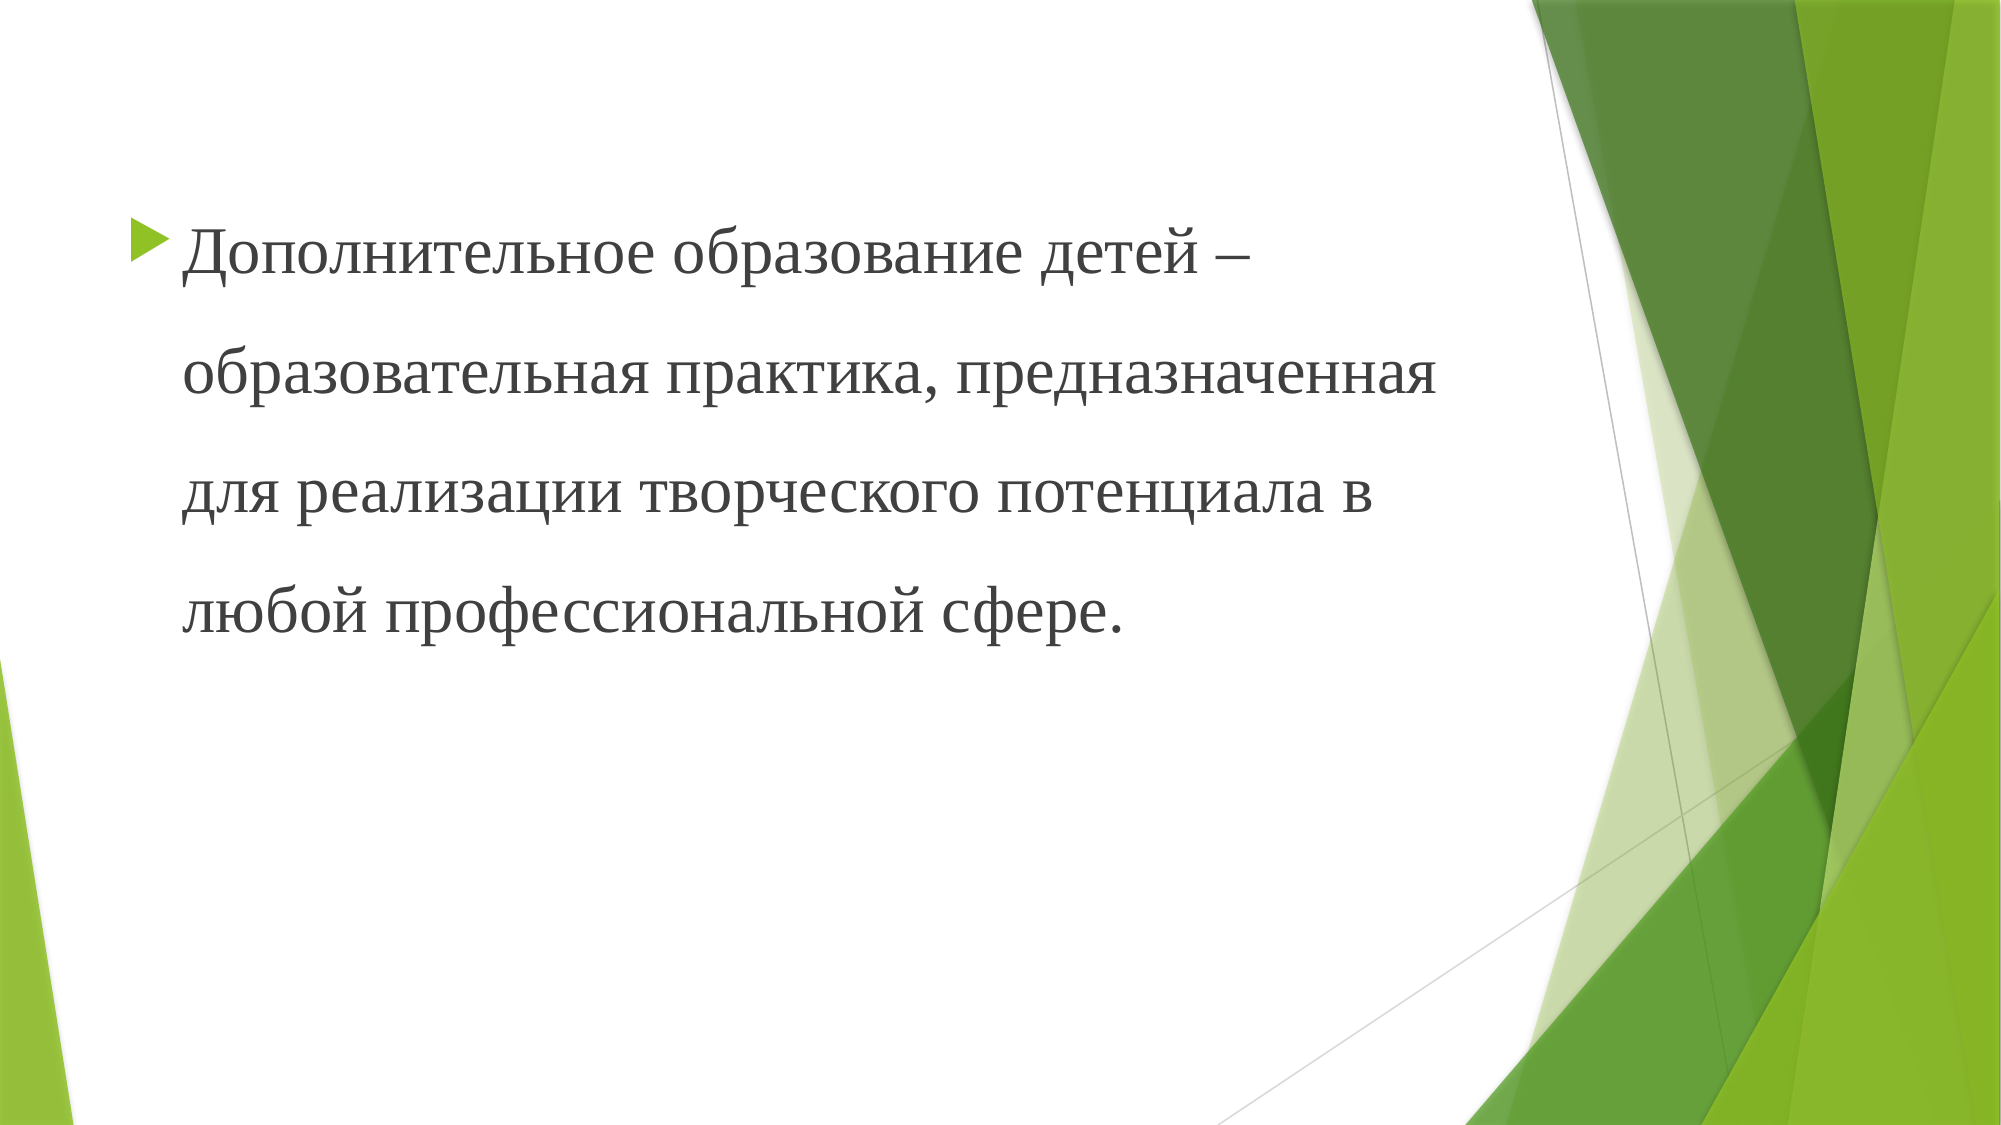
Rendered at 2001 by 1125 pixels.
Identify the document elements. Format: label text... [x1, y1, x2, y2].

list Дополнительное образование детей – образовательная практика, предназначенная для реализации творческого потенциала в любой профессиональной сфере. [111, 158, 1522, 992]
